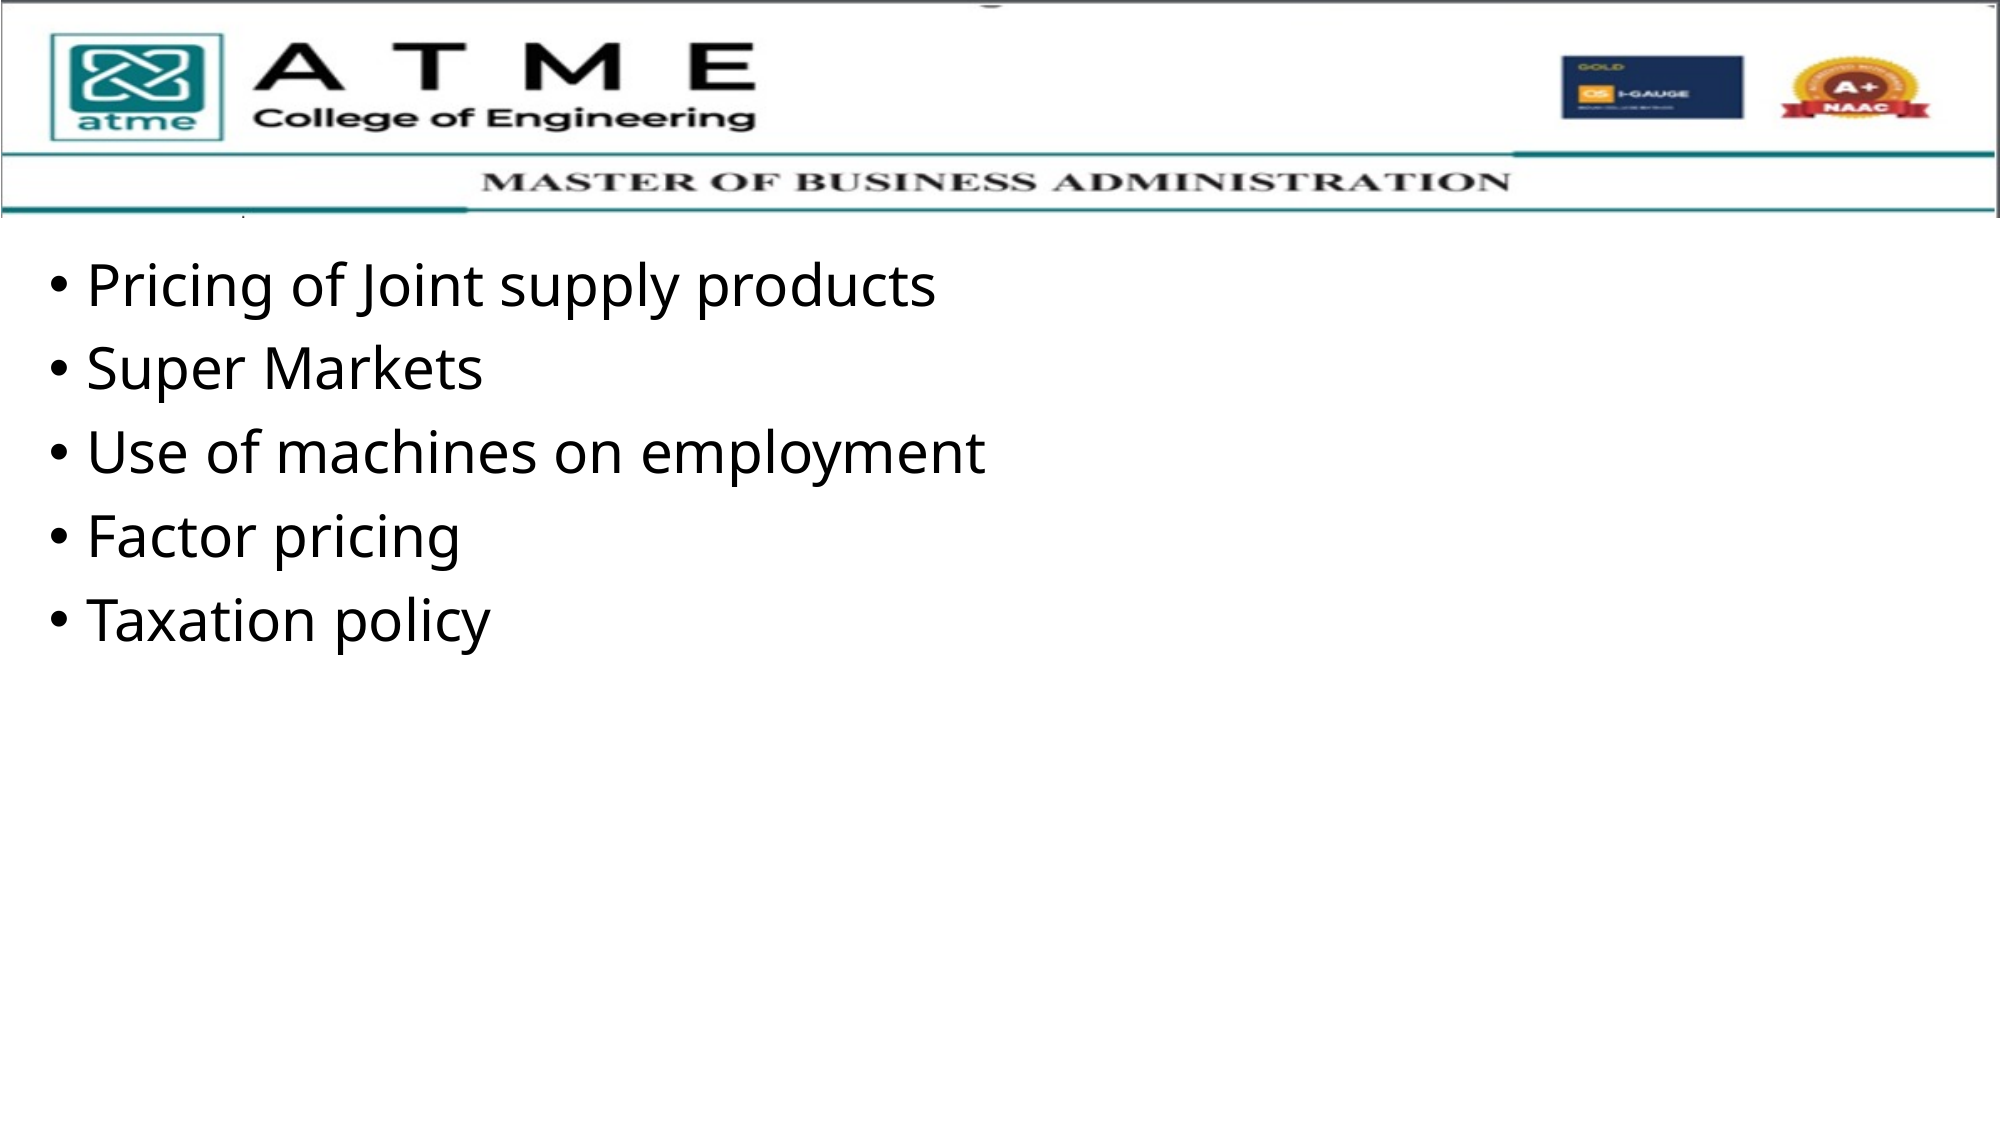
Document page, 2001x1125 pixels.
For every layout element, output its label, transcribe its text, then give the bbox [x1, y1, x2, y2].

list Pricing of Joint supply products Super Markets Use of machines on employment Factor pricing Taxation policy [33, 248, 1963, 1093]
picture [1, 0, 2000, 218]
